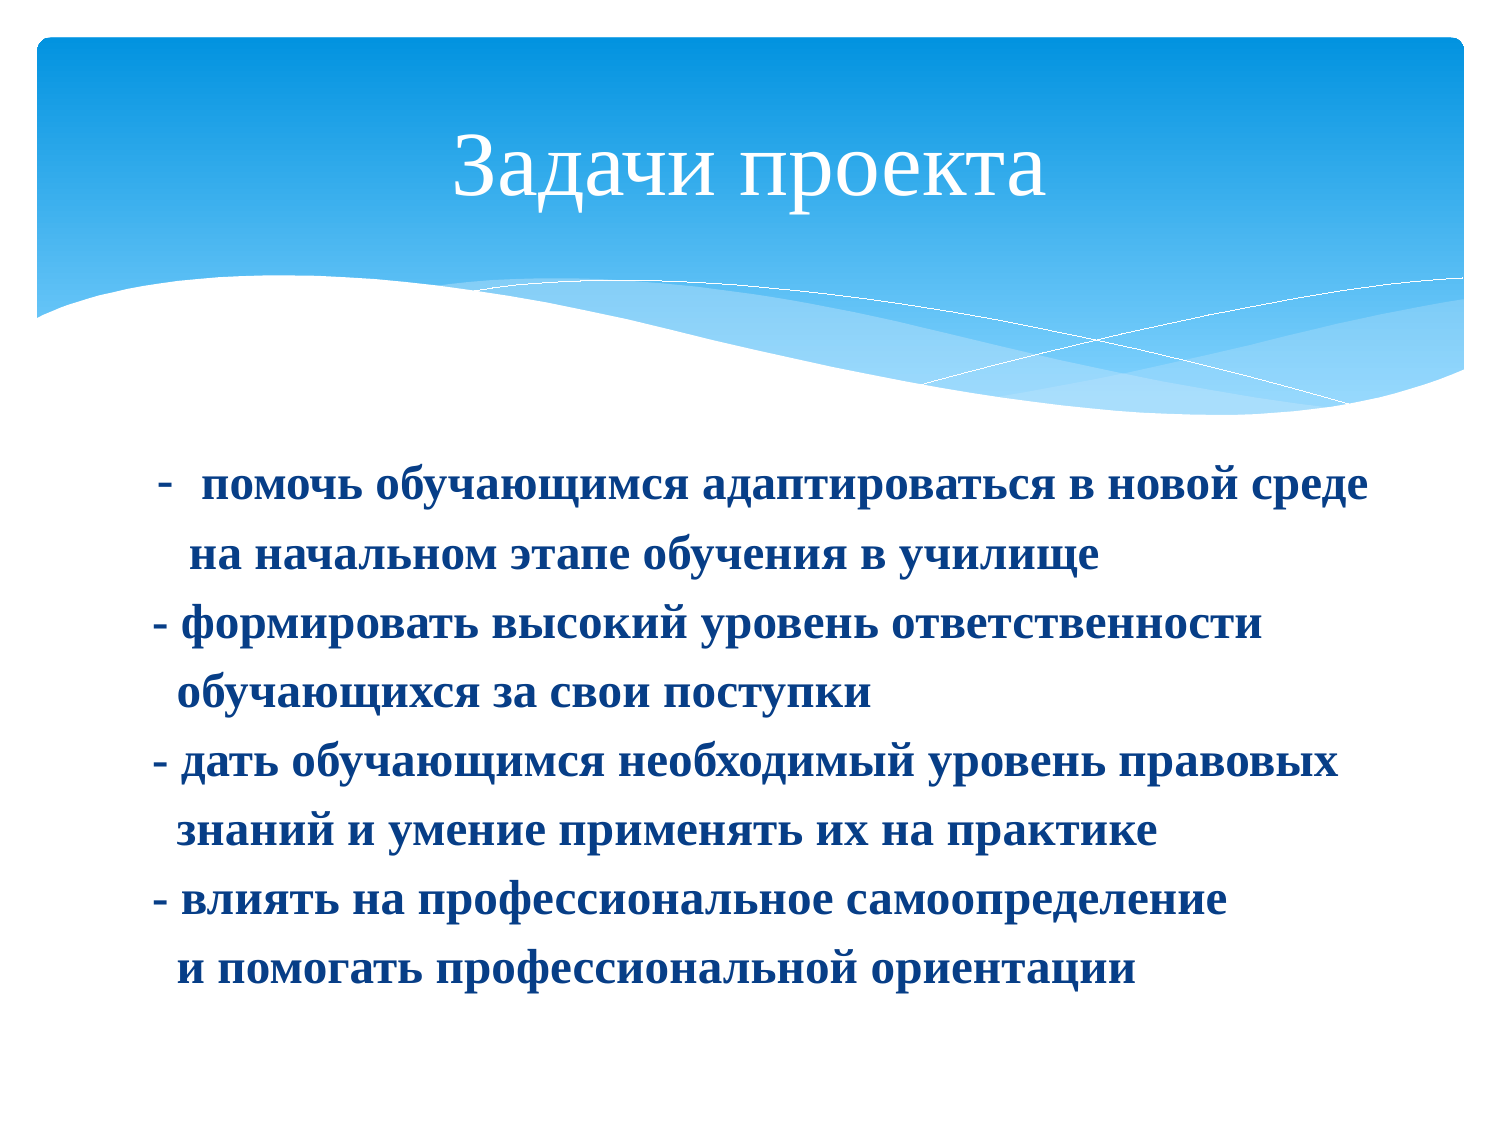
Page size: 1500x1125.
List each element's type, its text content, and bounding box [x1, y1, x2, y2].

title Задачи проекта [75, 55, 1425, 261]
list - помочь обучающимся адаптироваться в новой среде на начальном этапе обучения в училище - формировать высокий уровень ответственности обучающихся за свои поступки - дать обучающимся необходимый уровень правовых знаний и умение применять их на практике - влиять на профессиональное самоопределение и помогать профессиональной ориентации [100, 438, 1424, 1047]
